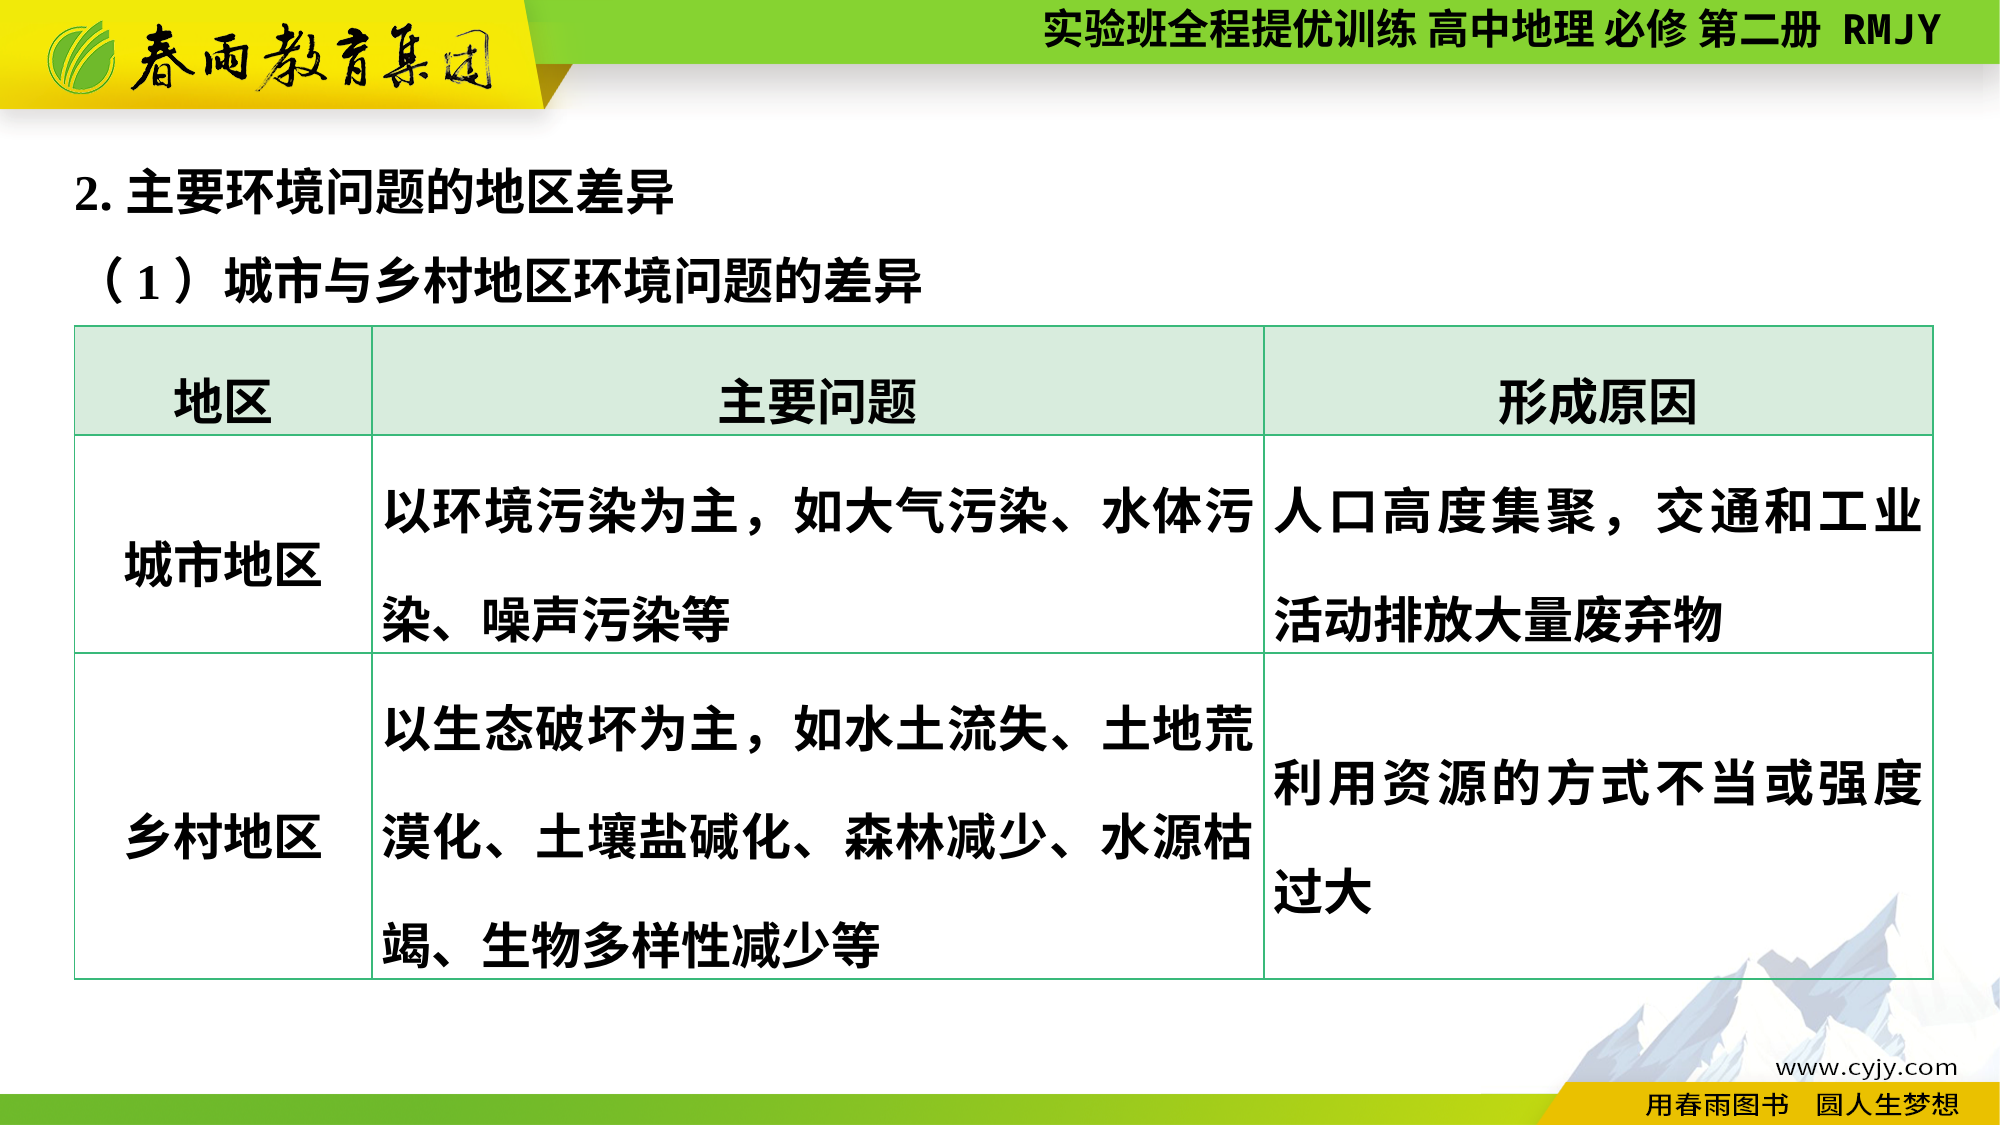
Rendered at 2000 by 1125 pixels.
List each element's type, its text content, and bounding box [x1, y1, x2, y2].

table_cell 以环境污染为主，如大气污染、水体污染、噪声污染等 [373, 436, 1263, 652]
table_cell 乡村地区 [75, 654, 371, 978]
picture [0, 0, 2000, 1125]
table_cell 人口高度集聚，交通和工业活动排放大量废弃物 [1265, 436, 1932, 652]
table_header 地区 [75, 327, 371, 434]
table_header 形成原因 [1265, 327, 1932, 434]
list 2.主要环境问题的地区差异 （1）城市与乡村地区环境问题的差异 [59, 122, 1944, 320]
table_cell 城市地区 [75, 436, 371, 652]
table_cell 利用资源的方式不当或强度过大 [1265, 654, 1932, 978]
table_cell 以生态破坏为主，如水土流失、土地荒漠化、土壤盐碱化、森林减少、水源枯竭、生物多样性减少等 [373, 654, 1263, 978]
table_header 主要问题 [373, 327, 1263, 434]
